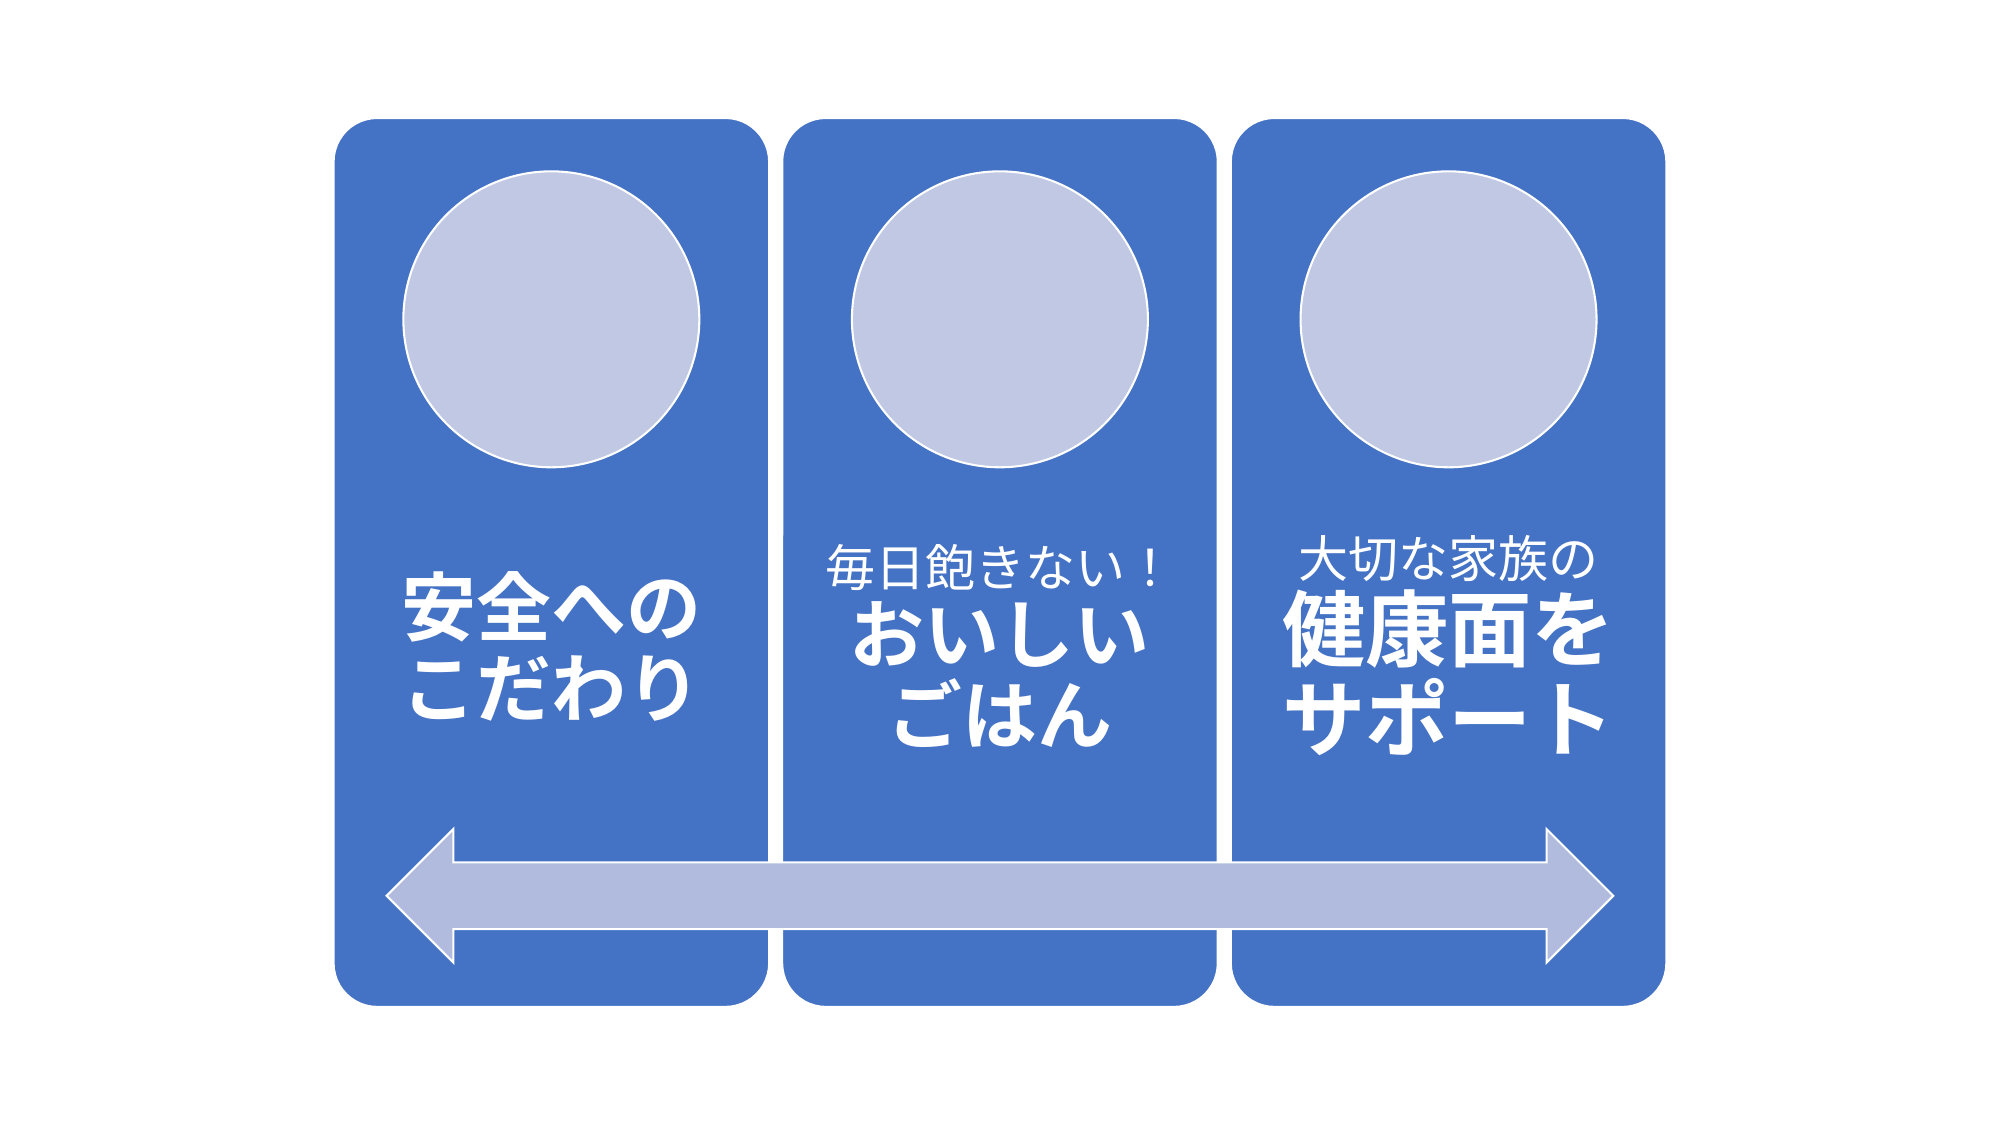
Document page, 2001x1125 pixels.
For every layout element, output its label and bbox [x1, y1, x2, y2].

text_box [333, 117, 1667, 1007]
